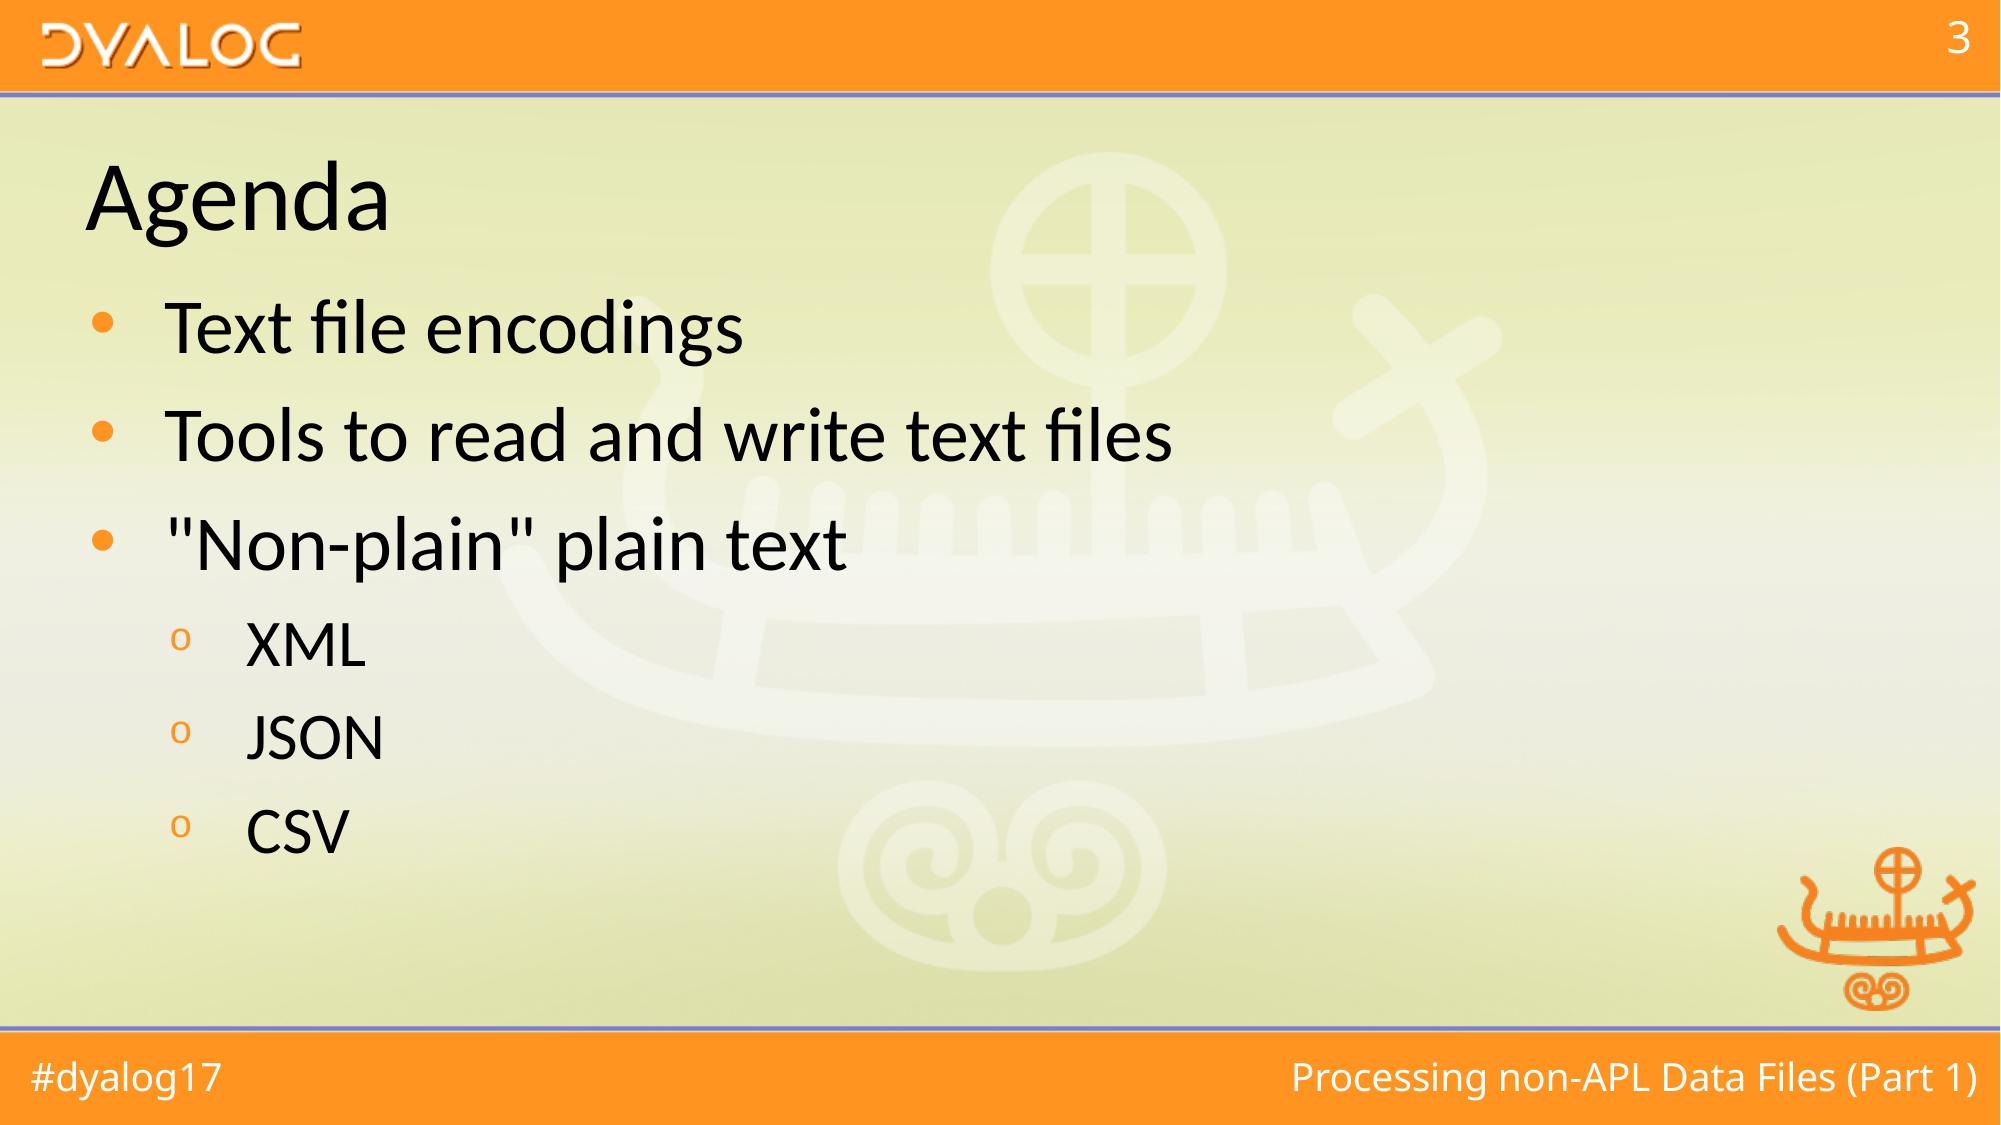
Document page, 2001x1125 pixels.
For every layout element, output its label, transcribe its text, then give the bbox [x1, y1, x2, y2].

title Agenda [70, 125, 1900, 256]
picture [0, 0, 2001, 1125]
list Text file encodings Tools to read and write text files "Non-plain" plain text XML JSON CSV [74, 267, 1426, 1011]
